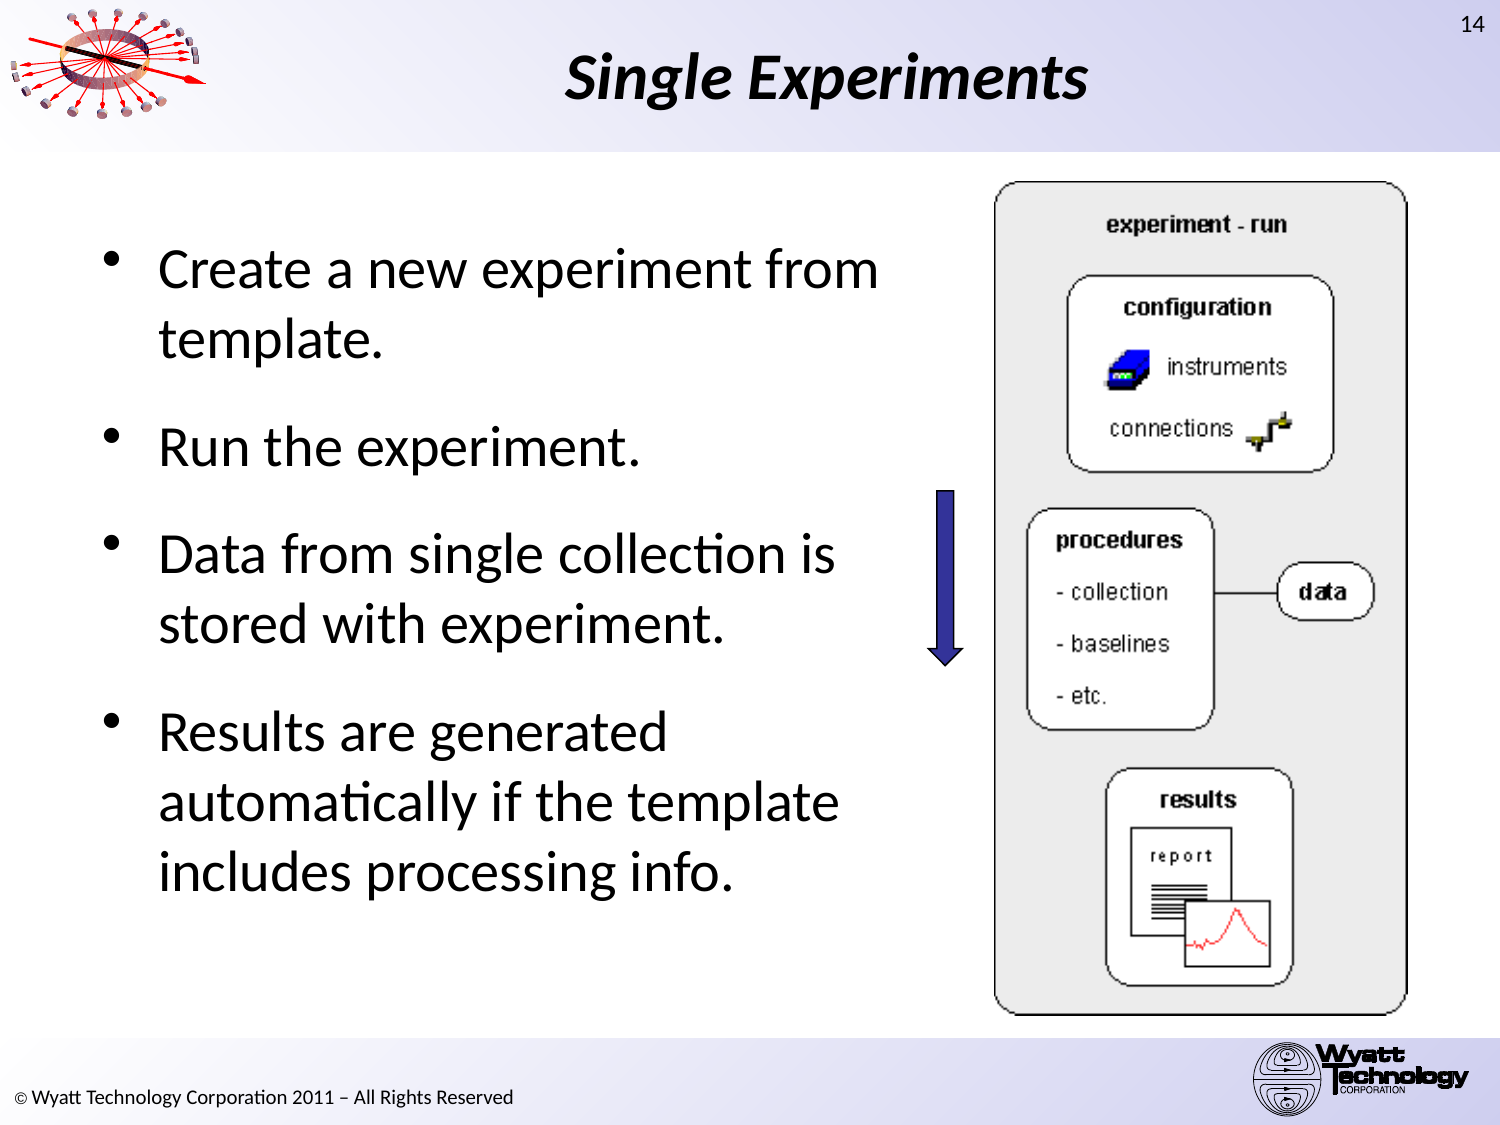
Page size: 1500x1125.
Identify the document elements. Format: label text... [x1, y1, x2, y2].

text_box [928, 490, 963, 666]
list Create a new experiment from template. Run the experiment. Data from single collection is stored with experiment. Results are generated automatically if the template includes processing info. [86, 222, 925, 989]
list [994, 181, 1409, 1016]
title Single Experiments [217, 25, 1438, 120]
